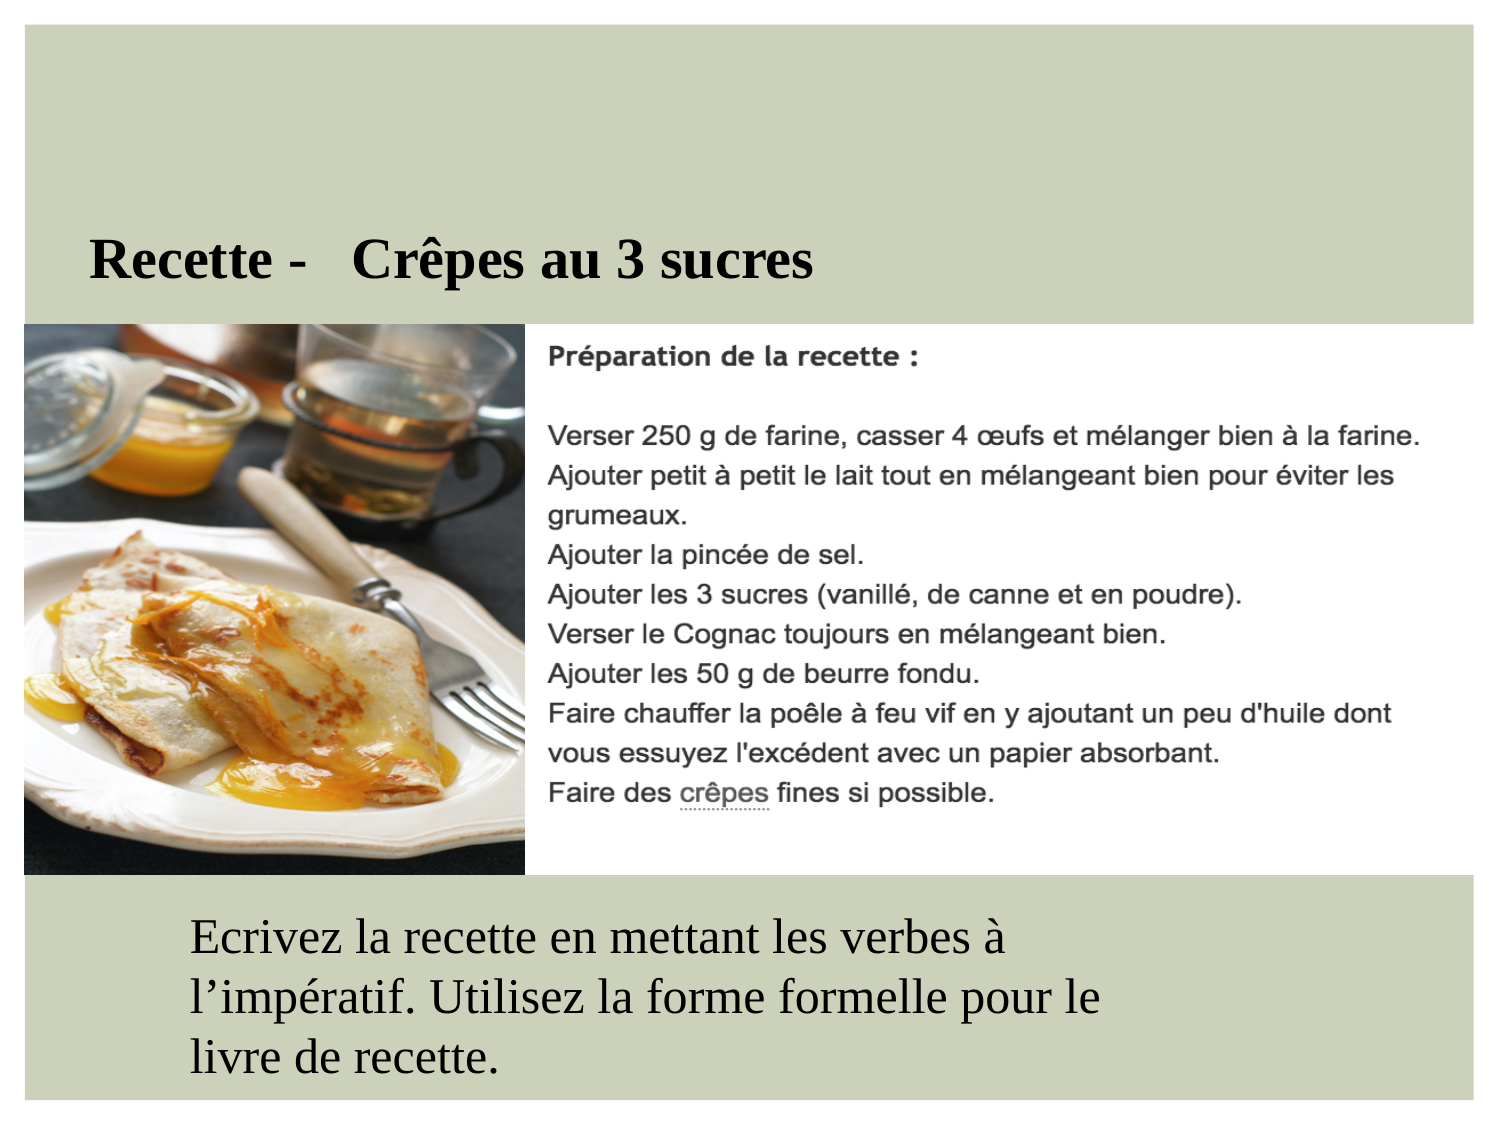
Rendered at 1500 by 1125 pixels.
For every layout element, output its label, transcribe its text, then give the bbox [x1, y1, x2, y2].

text_box Ecrivez la recette en mettant les verbes à l’impératif. Utilisez la forme formelle pour le livre de recette. [174, 895, 1125, 1091]
picture [24, 324, 1476, 876]
text_box Recette - Crêpes au 3 sucres [75, 212, 1225, 298]
